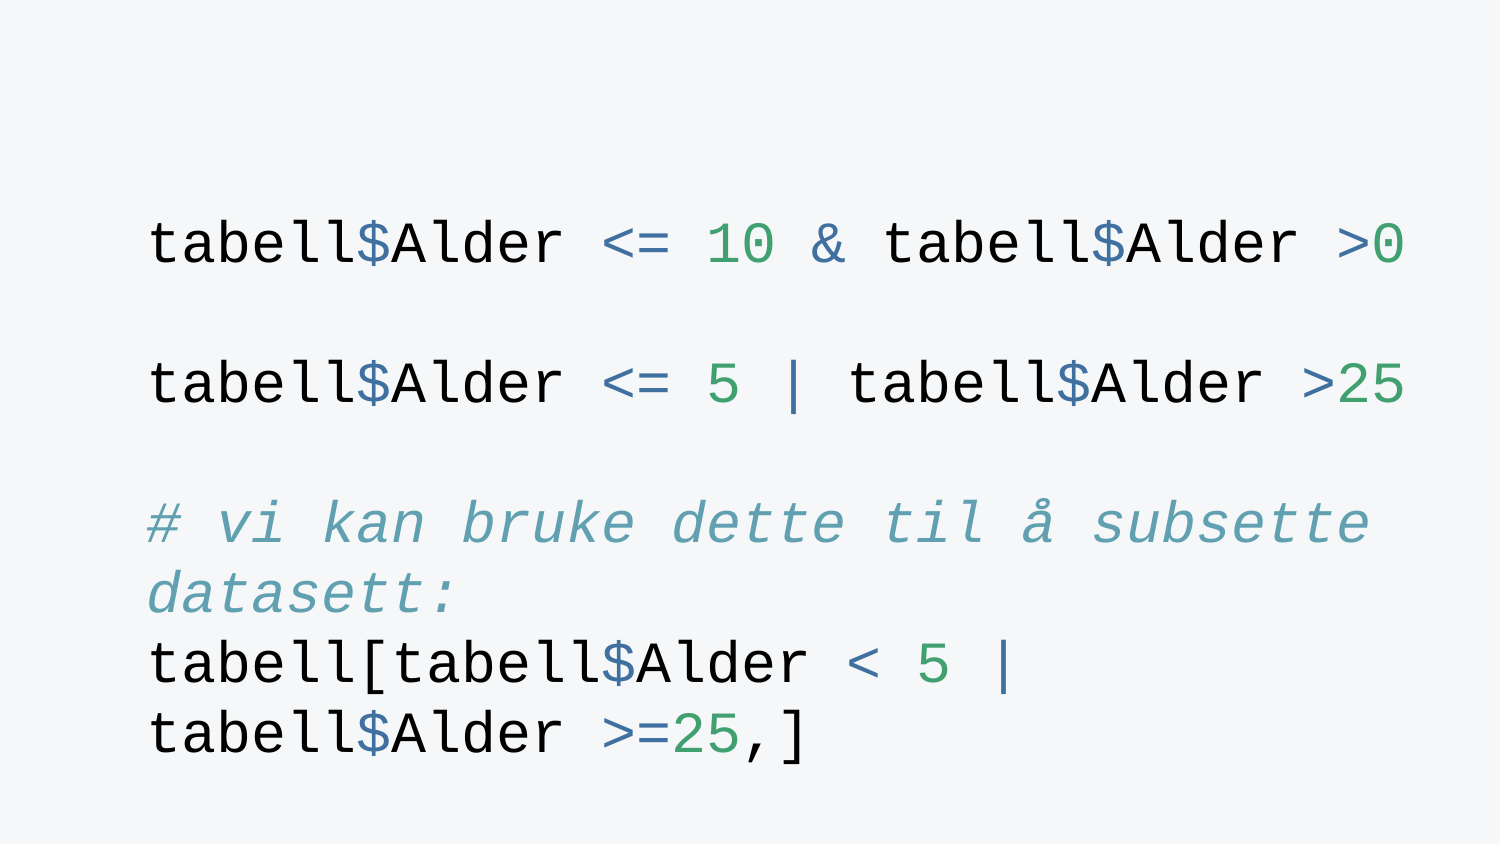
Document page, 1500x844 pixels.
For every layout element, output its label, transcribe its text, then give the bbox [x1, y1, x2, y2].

list tabell$Alder <= 10 & tabell$Alder >0 tabell$Alder <= 5 | tabell$Alder >25 # vi kan bruke dette til å subsette datasett: tabell[tabell$Alder < 5 | tabell$Alder >=25,] [75, 196, 1425, 754]
